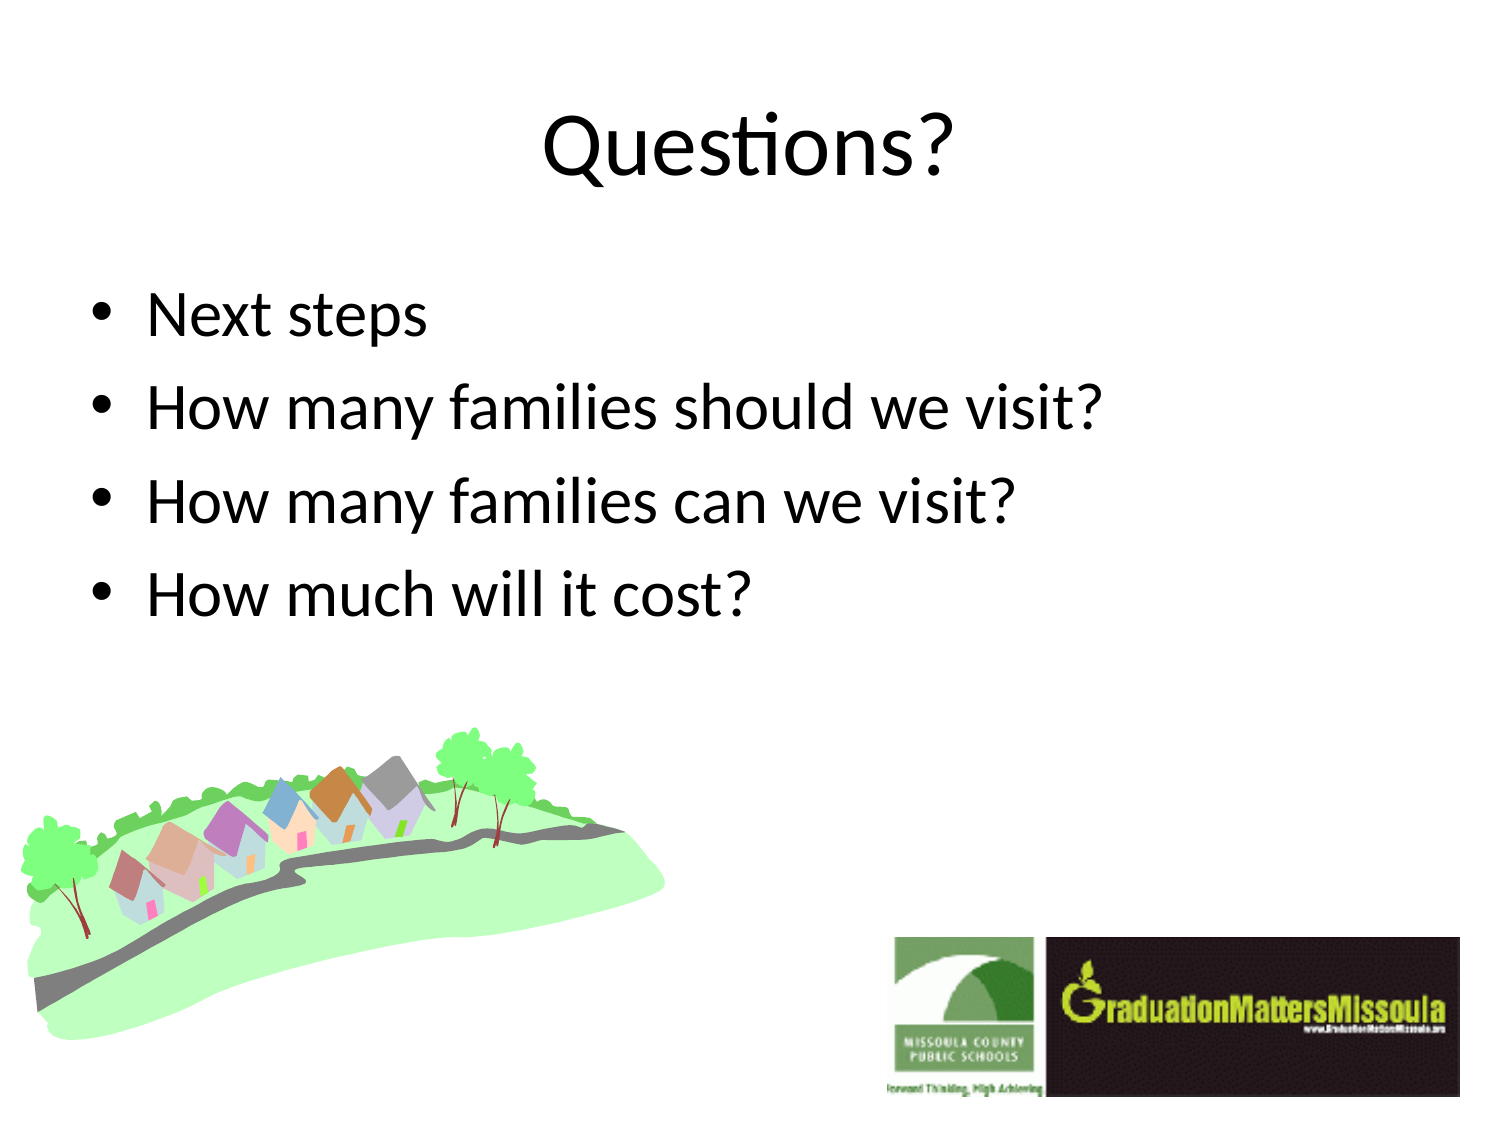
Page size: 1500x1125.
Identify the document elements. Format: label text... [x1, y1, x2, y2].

picture [20, 724, 672, 1063]
picture [887, 937, 1460, 1098]
list Next steps How many families should we visit? How many families can we visit? How much will it cost? [75, 262, 1425, 1005]
title Questions? [75, 45, 1425, 233]
